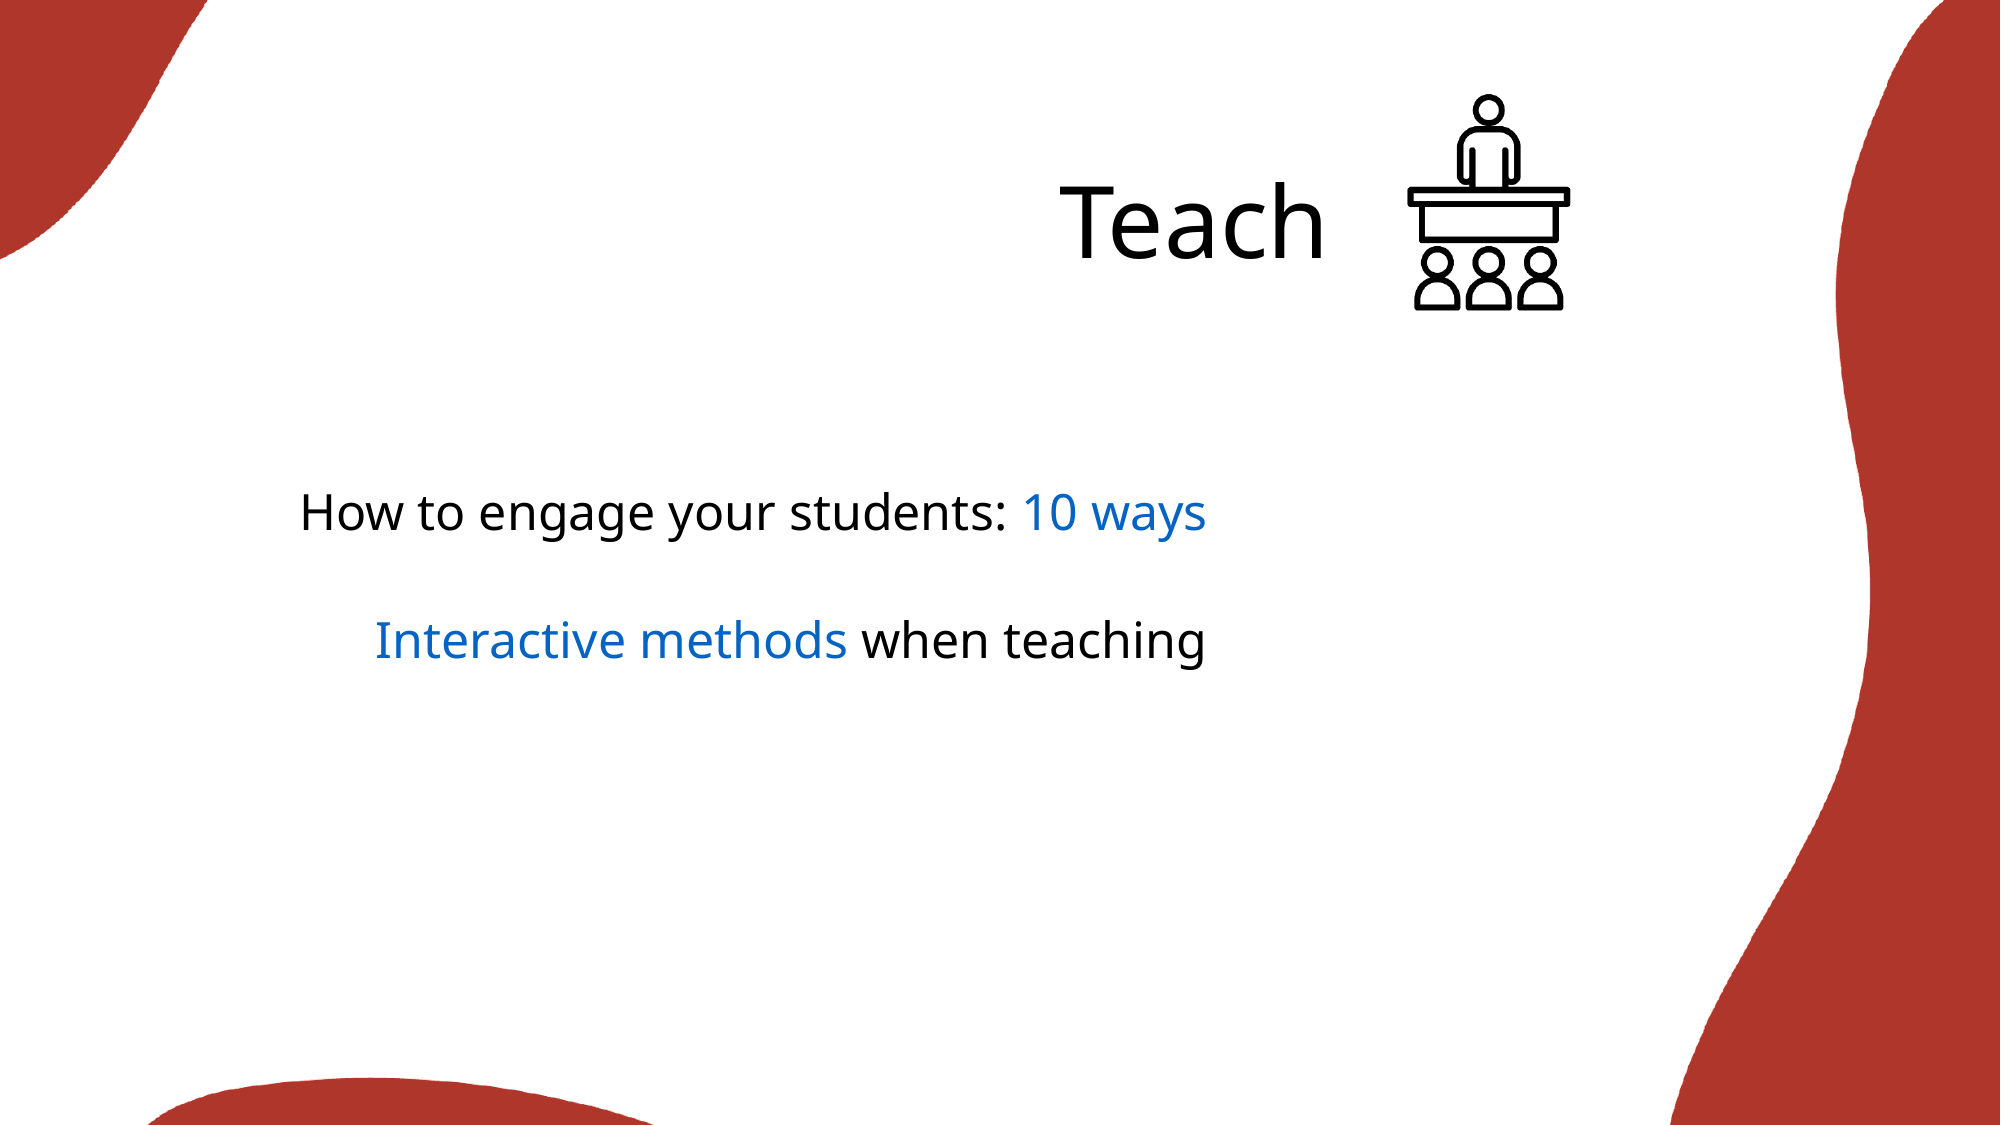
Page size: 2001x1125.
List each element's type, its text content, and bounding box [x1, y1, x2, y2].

picture [0, 0, 2000, 1125]
text_box Teach [242, 151, 1345, 287]
text_box How to engage your students: 10 ways Interactive methods when teaching [160, 472, 1223, 744]
